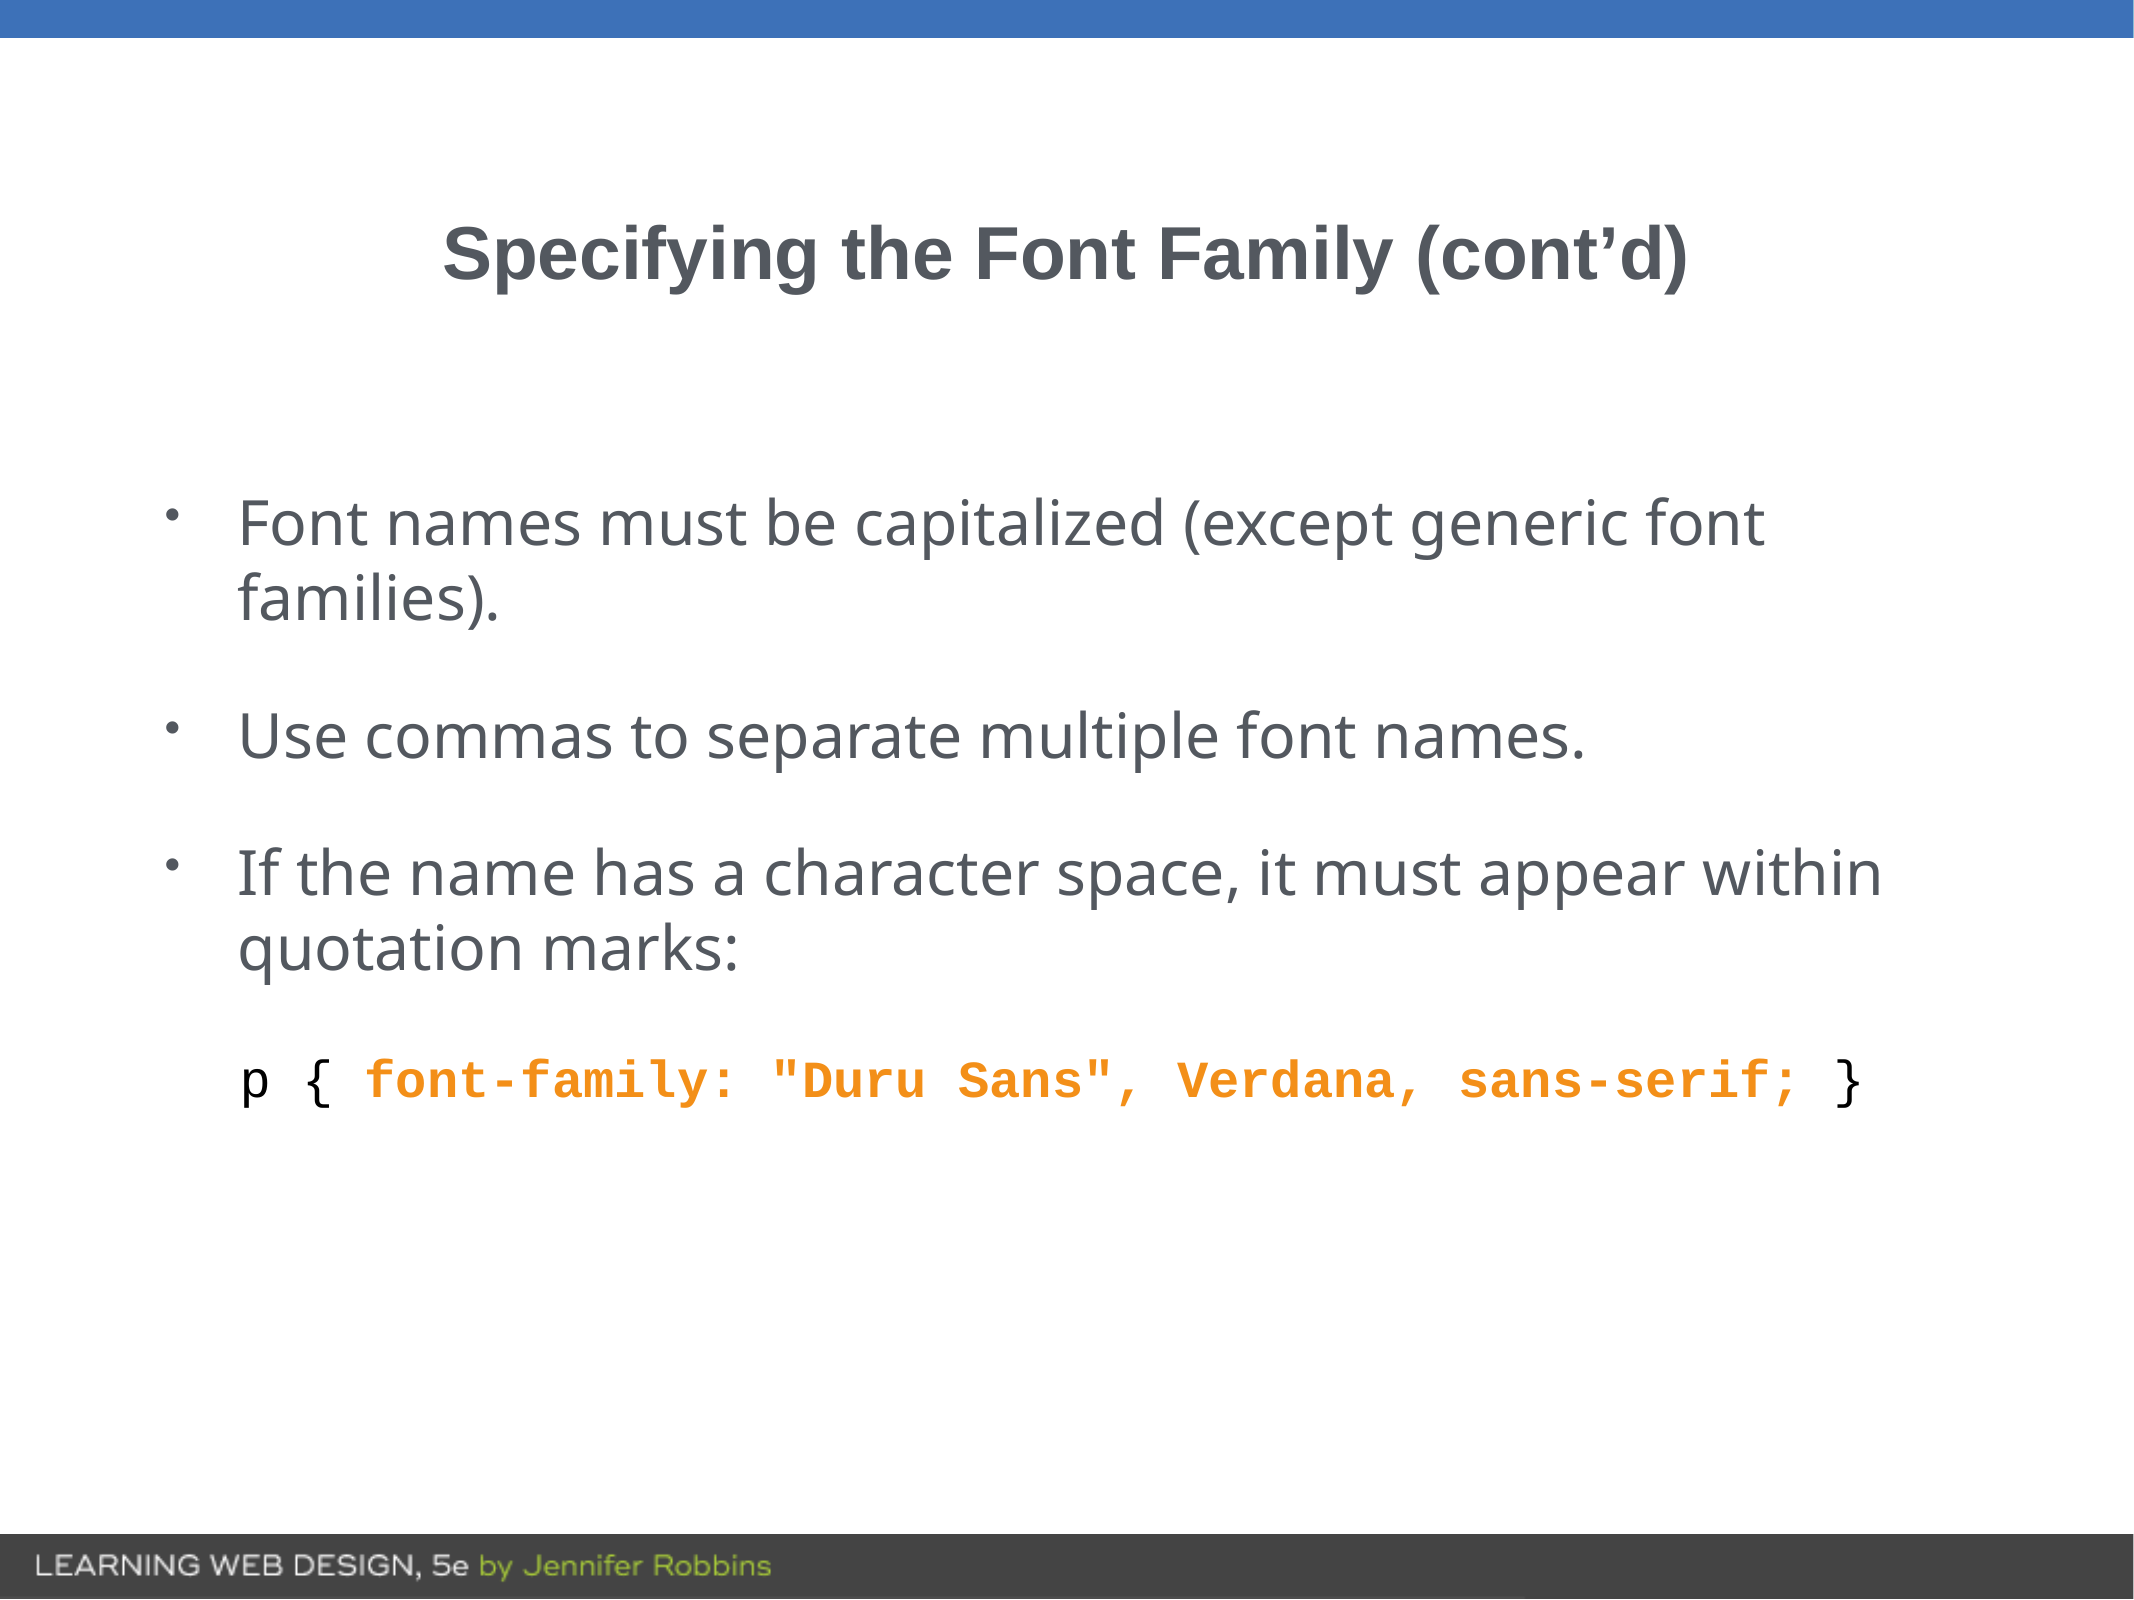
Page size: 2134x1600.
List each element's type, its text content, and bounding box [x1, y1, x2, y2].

title Specifying the Font Family (cont’d) [155, 72, 1978, 426]
picture [0, 1534, 2134, 1599]
list Font names must be capitalized (except generic font families). Use commas to separate multiple font names. If the name has a character space, it must appear within quotation marks: p { font-family: "Duru Sans", Verdana, sans-serif; } [155, 426, 2027, 1165]
